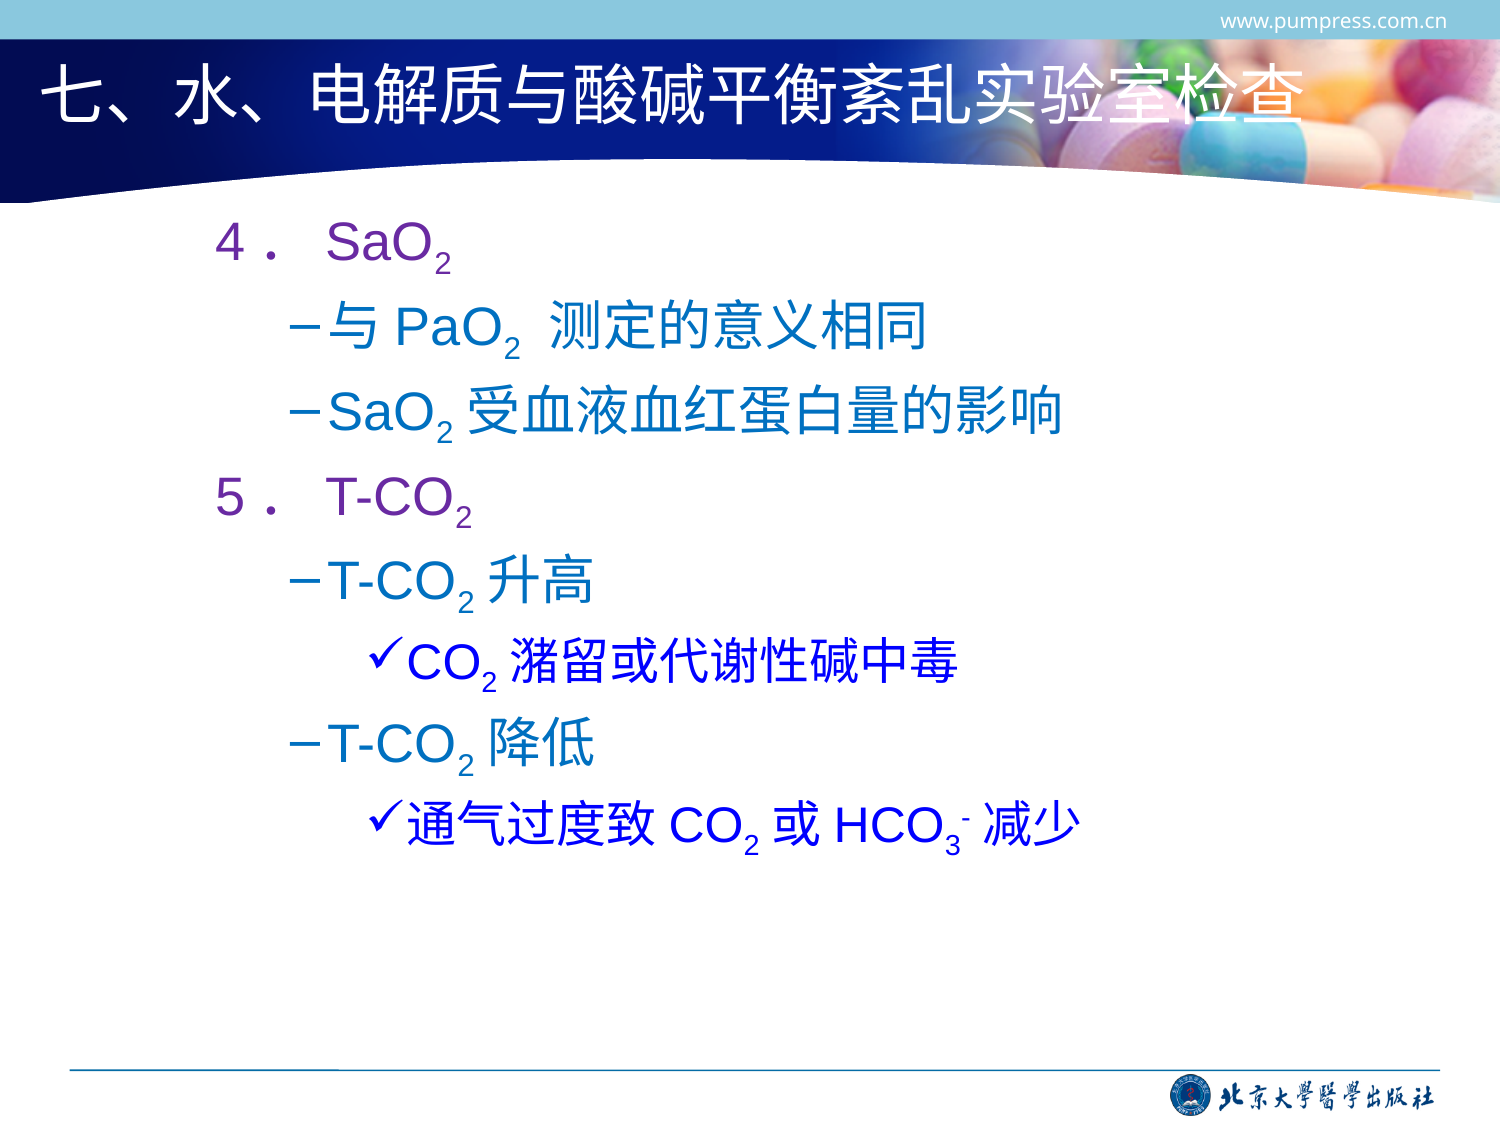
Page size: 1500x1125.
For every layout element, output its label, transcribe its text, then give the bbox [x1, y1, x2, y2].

title 七、水、电解质与酸碱平衡紊乱实验室检查 [23, 46, 1349, 140]
picture [1170, 1074, 1436, 1118]
list 4．SaO2 与PaO2 测定的意义相同 SaO2受血液血红蛋白量的影响 5．T-CO2 T-CO2升高 CO2潴留或代谢性碱中毒 T-CO2降低 通气过度致CO2或HCO3-减少 [49, 198, 1463, 1026]
slide_number www.pumpress.com.cn [1024, 0, 1463, 38]
picture [0, 40, 1500, 203]
